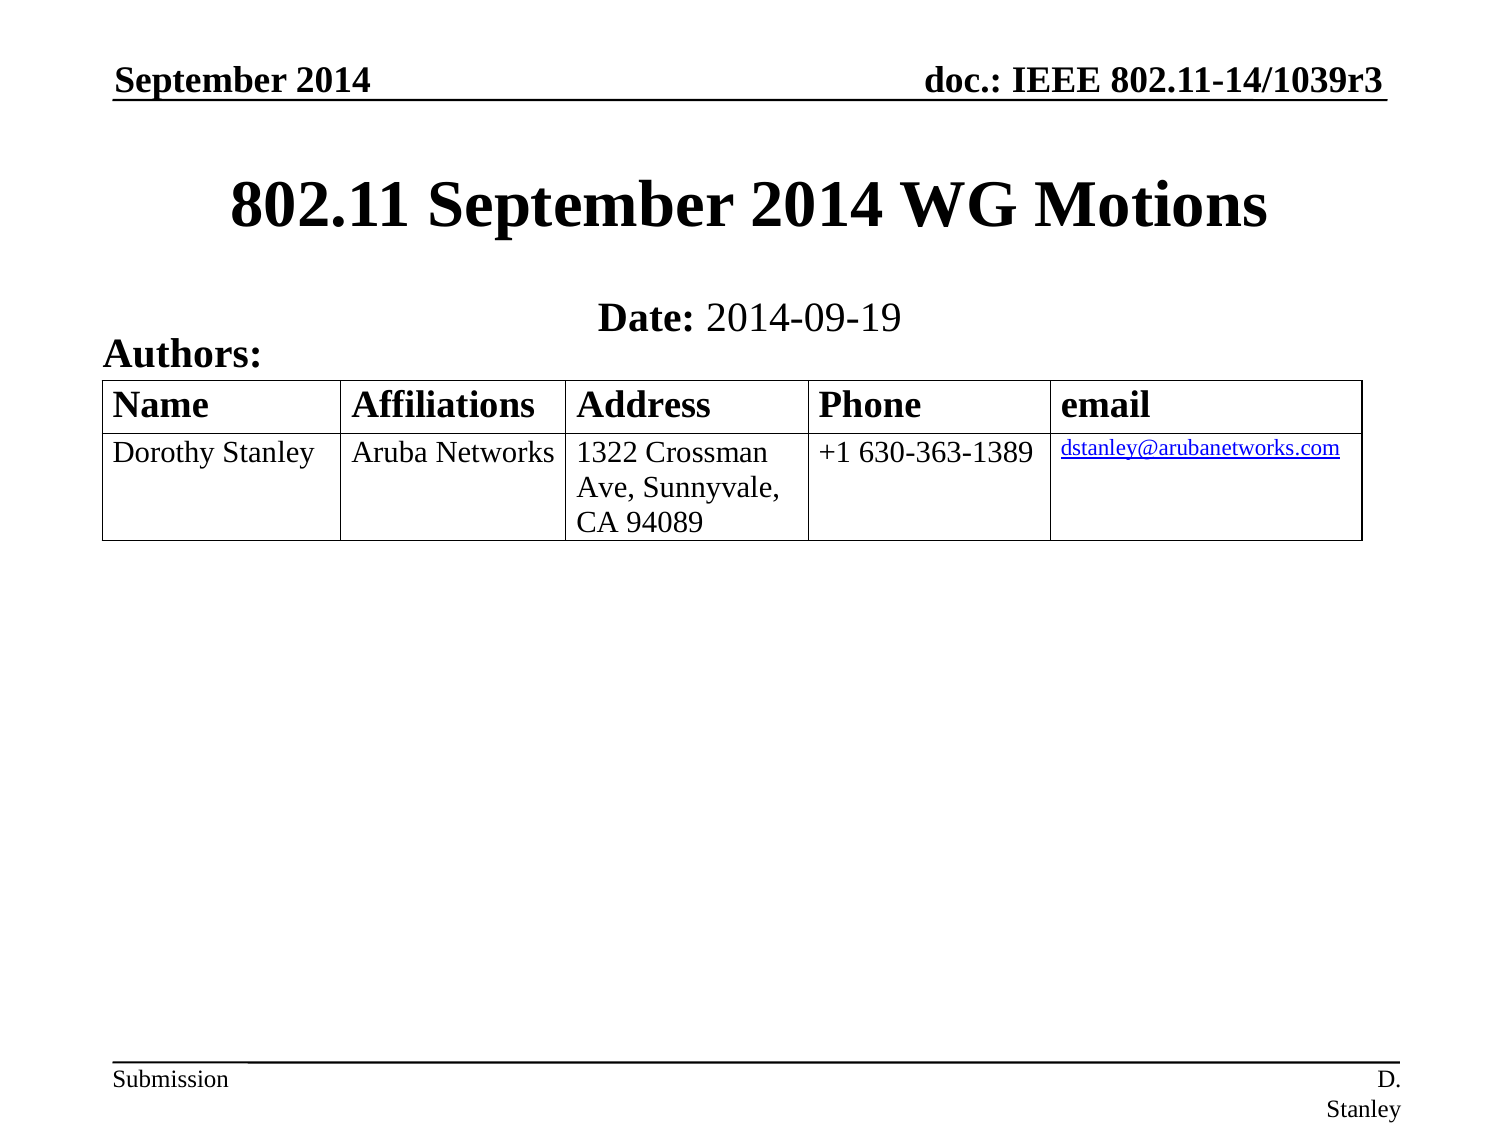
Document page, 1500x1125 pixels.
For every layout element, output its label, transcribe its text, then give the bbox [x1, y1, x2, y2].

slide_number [114, 54, 374, 101]
title 802.11 September 2014 WG Motions [112, 112, 1388, 287]
list Date: 2014-09-19 [112, 287, 1388, 350]
text_box Authors: [87, 318, 325, 379]
footer D. Stanley Aruba Networks [1324, 1061, 1402, 1093]
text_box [87, 380, 1382, 806]
